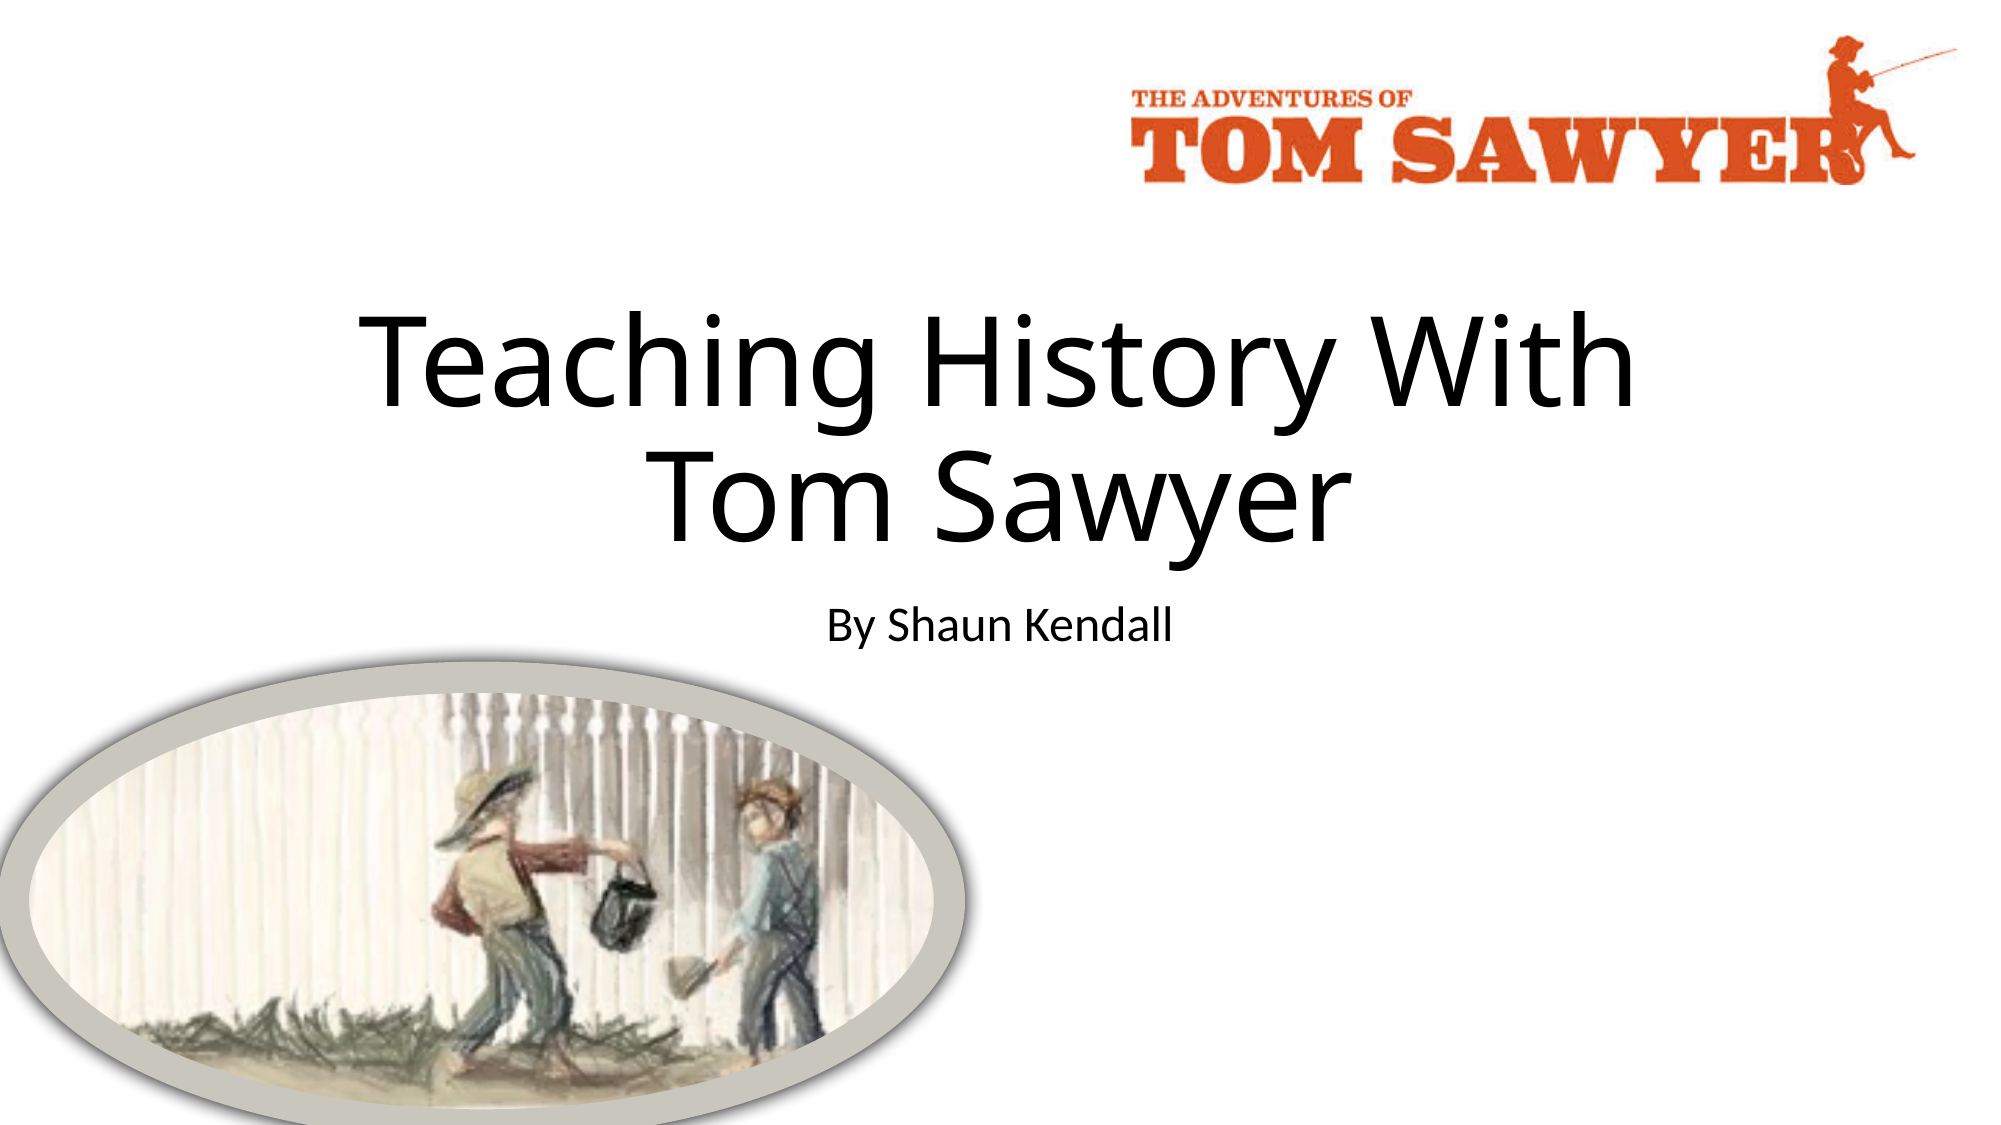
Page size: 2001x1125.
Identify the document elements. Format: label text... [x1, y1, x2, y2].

picture [1130, 35, 1958, 185]
title Teaching History With Tom Sawyer [249, 184, 1750, 576]
picture [13, 677, 950, 1125]
subtitle By Shaun Kendall [249, 590, 1750, 863]
